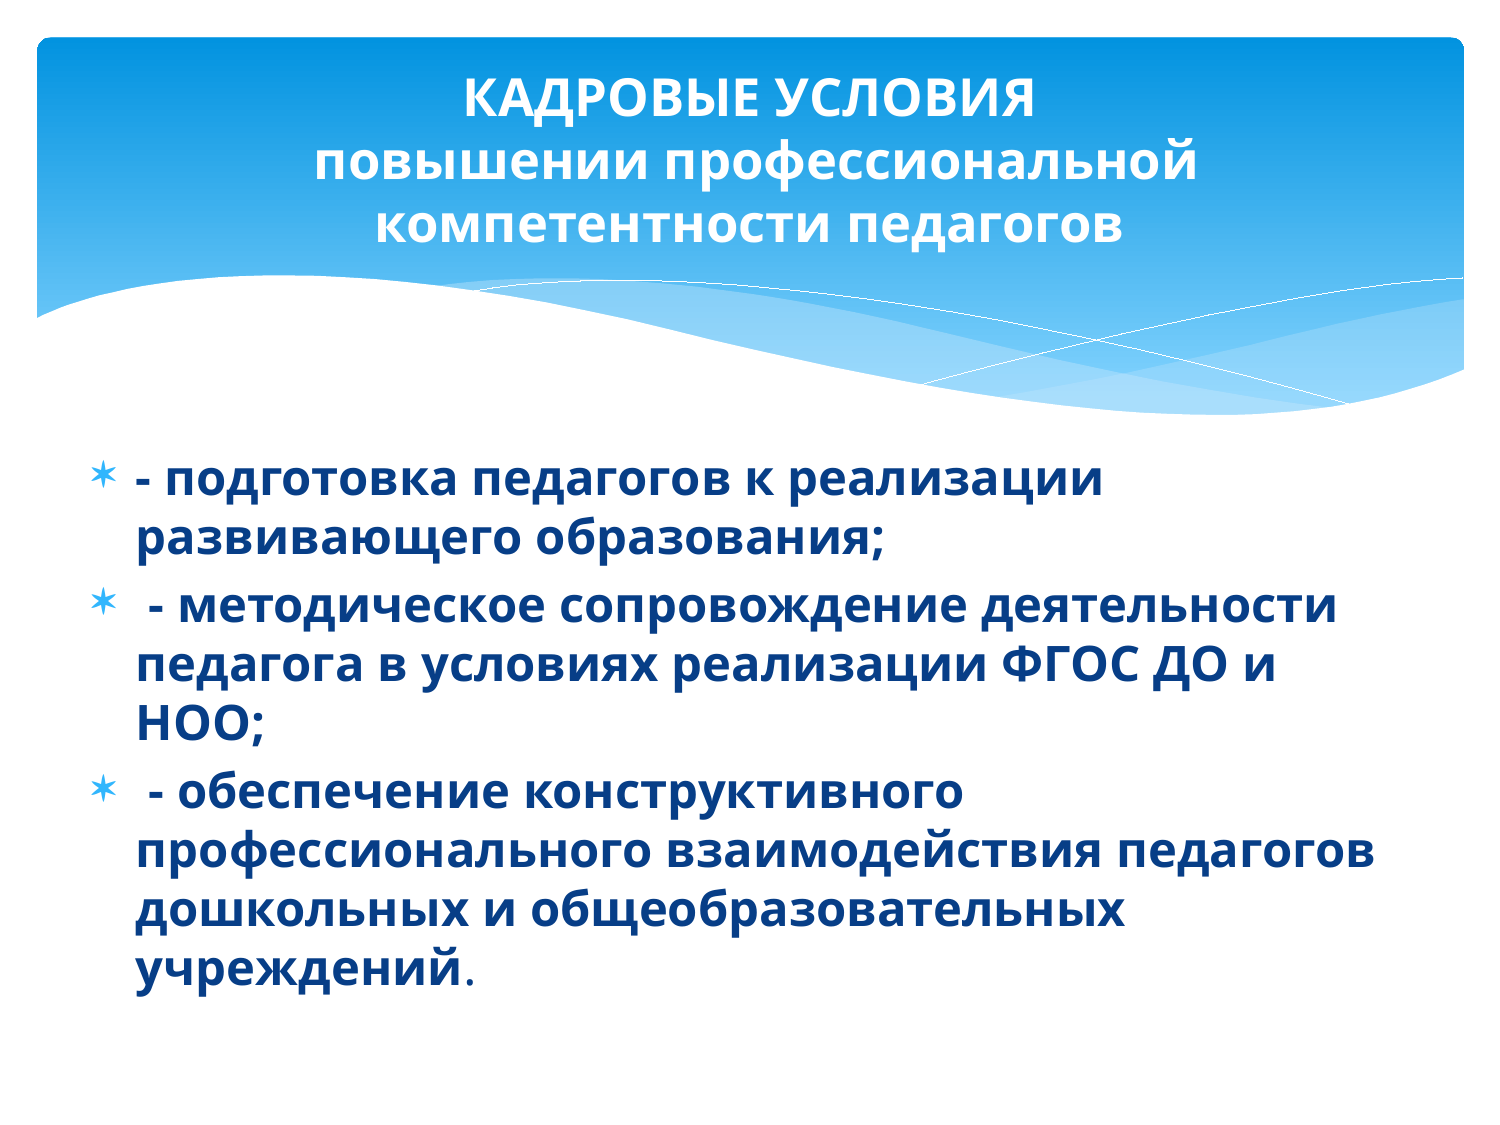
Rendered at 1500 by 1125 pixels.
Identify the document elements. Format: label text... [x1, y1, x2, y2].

list - подготовка педагогов к реализации развивающего образования; - методическое сопровождение деятельности педагога в условиях реализации ФГОС ДО и НОО; - обеспечение конструктивного профессионального взаимодействия педагогов дошкольных и общеобразовательных учреждений. [76, 438, 1424, 1005]
title КАДРОВЫЕ УСЛОВИЯ повышении профессиональной компетентности педагогов [75, 55, 1425, 261]
